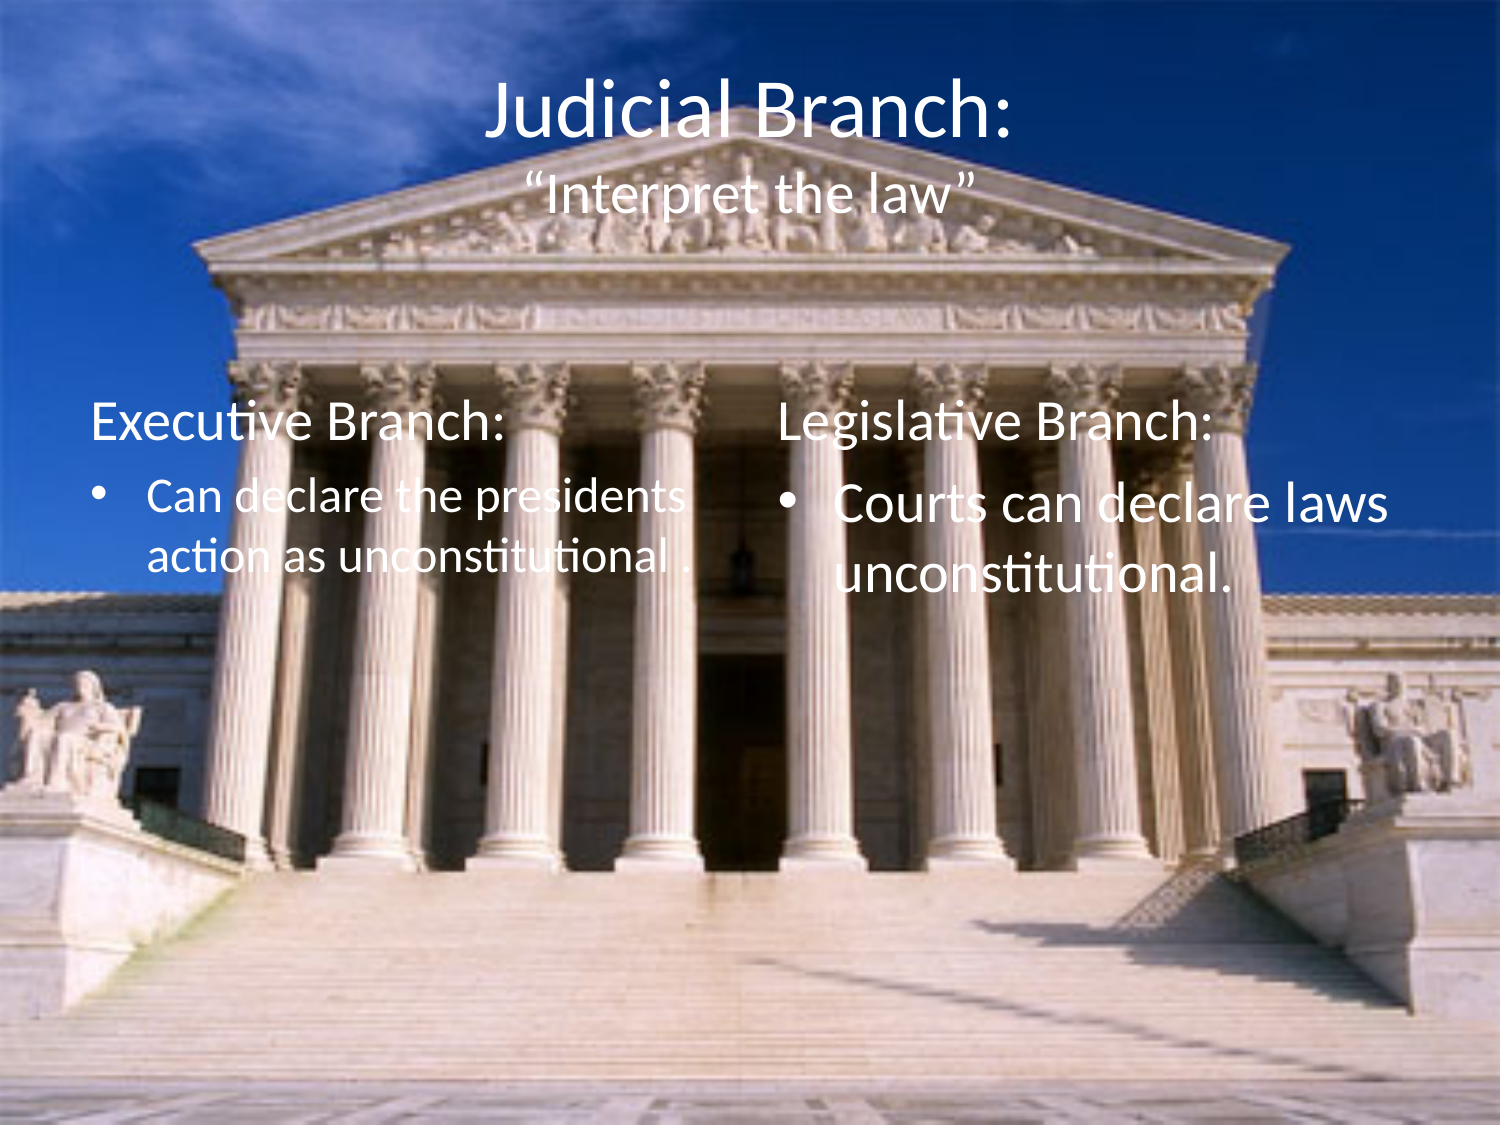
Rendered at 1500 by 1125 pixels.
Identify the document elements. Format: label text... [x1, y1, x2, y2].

picture [0, 0, 1500, 1125]
list Legislative Branch: Courts can declare laws unconstitutional. [762, 375, 1425, 1005]
list Executive Branch: Can declare the presidents action as unconstitutional . [75, 375, 738, 1005]
title Judicial Branch: “Interpret the law” [75, 45, 1425, 233]
